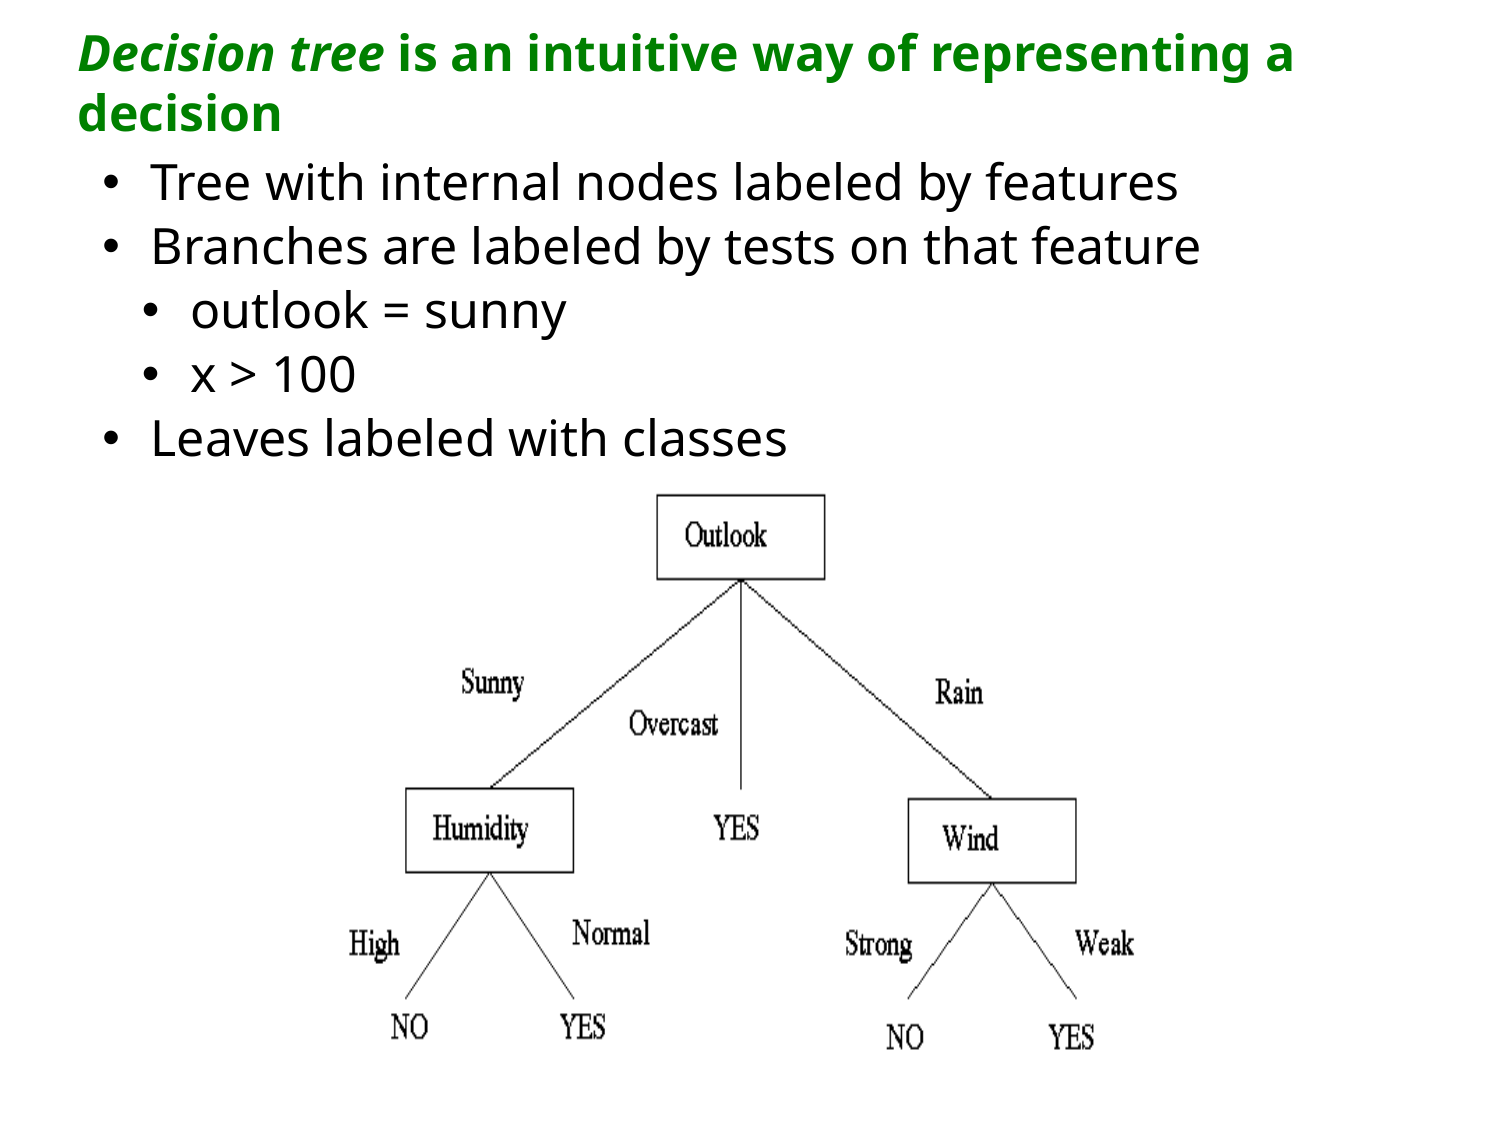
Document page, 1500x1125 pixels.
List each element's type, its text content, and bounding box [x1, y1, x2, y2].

text_box Tree with internal nodes labeled by features Branches are labeled by tests on that feature outlook = sunny x > 100 Leaves labeled with classes [87, 149, 1425, 475]
title Decision tree is an intuitive way of representing a decision [62, 0, 1451, 176]
picture [337, 475, 1155, 1076]
